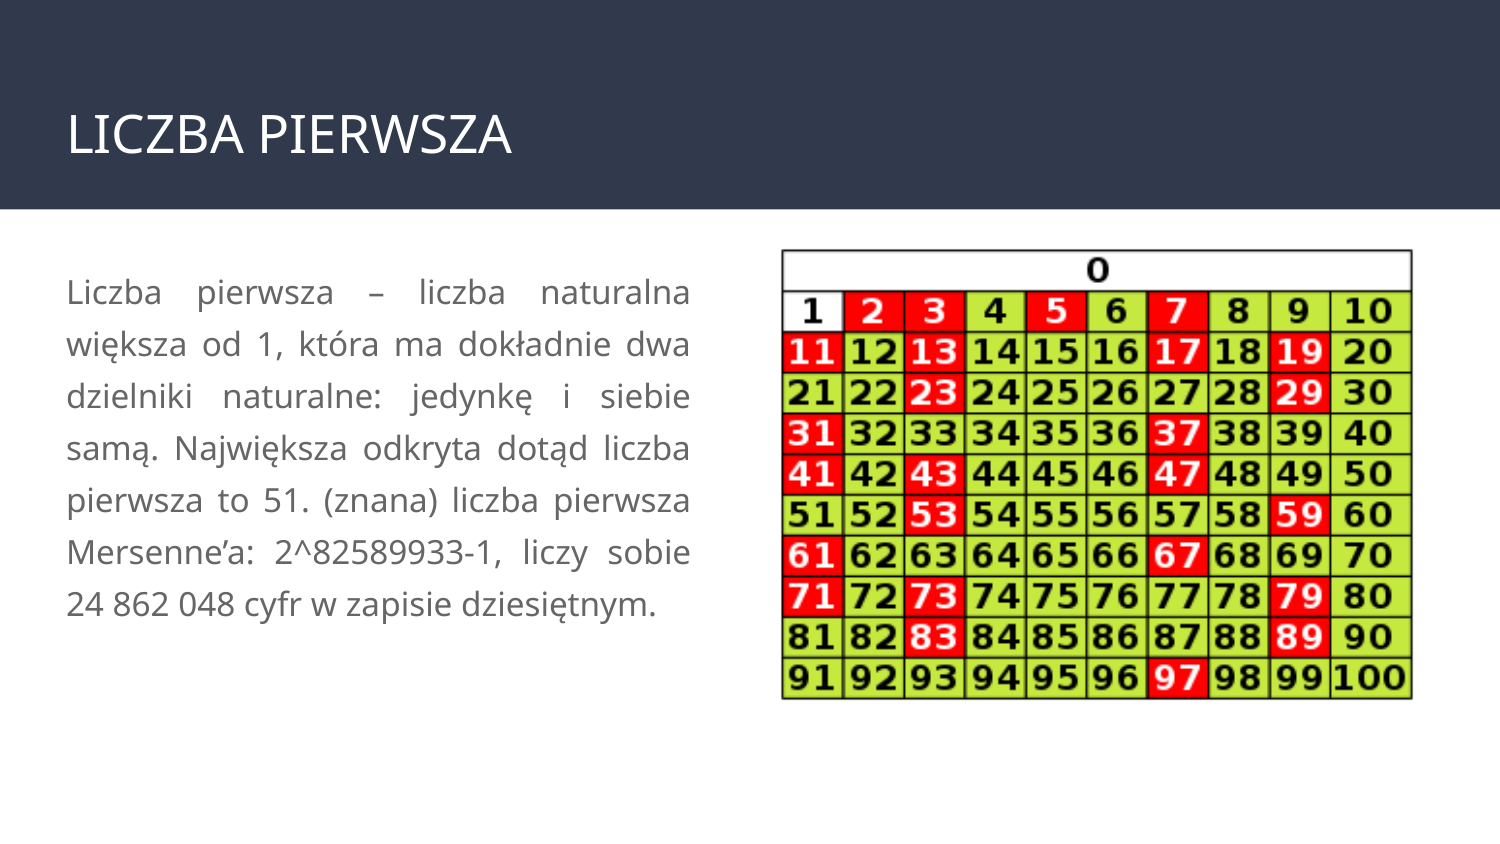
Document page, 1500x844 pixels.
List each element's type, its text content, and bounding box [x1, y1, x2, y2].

title LICZBA PIERWSZA [51, 82, 1449, 185]
list Liczba pierwsza – liczba naturalna większa od 1, która ma dokładnie dwa dzielniki naturalne: jedynkę i siebie samą. Największa odkryta dotąd liczba pierwsza to 51. (znana) liczba pierwsza Mersenne’a: 2^82589933-1, liczy sobie 24 862 048 cyfr w zapisie dziesiętnym. [51, 247, 708, 752]
picture [778, 246, 1418, 704]
